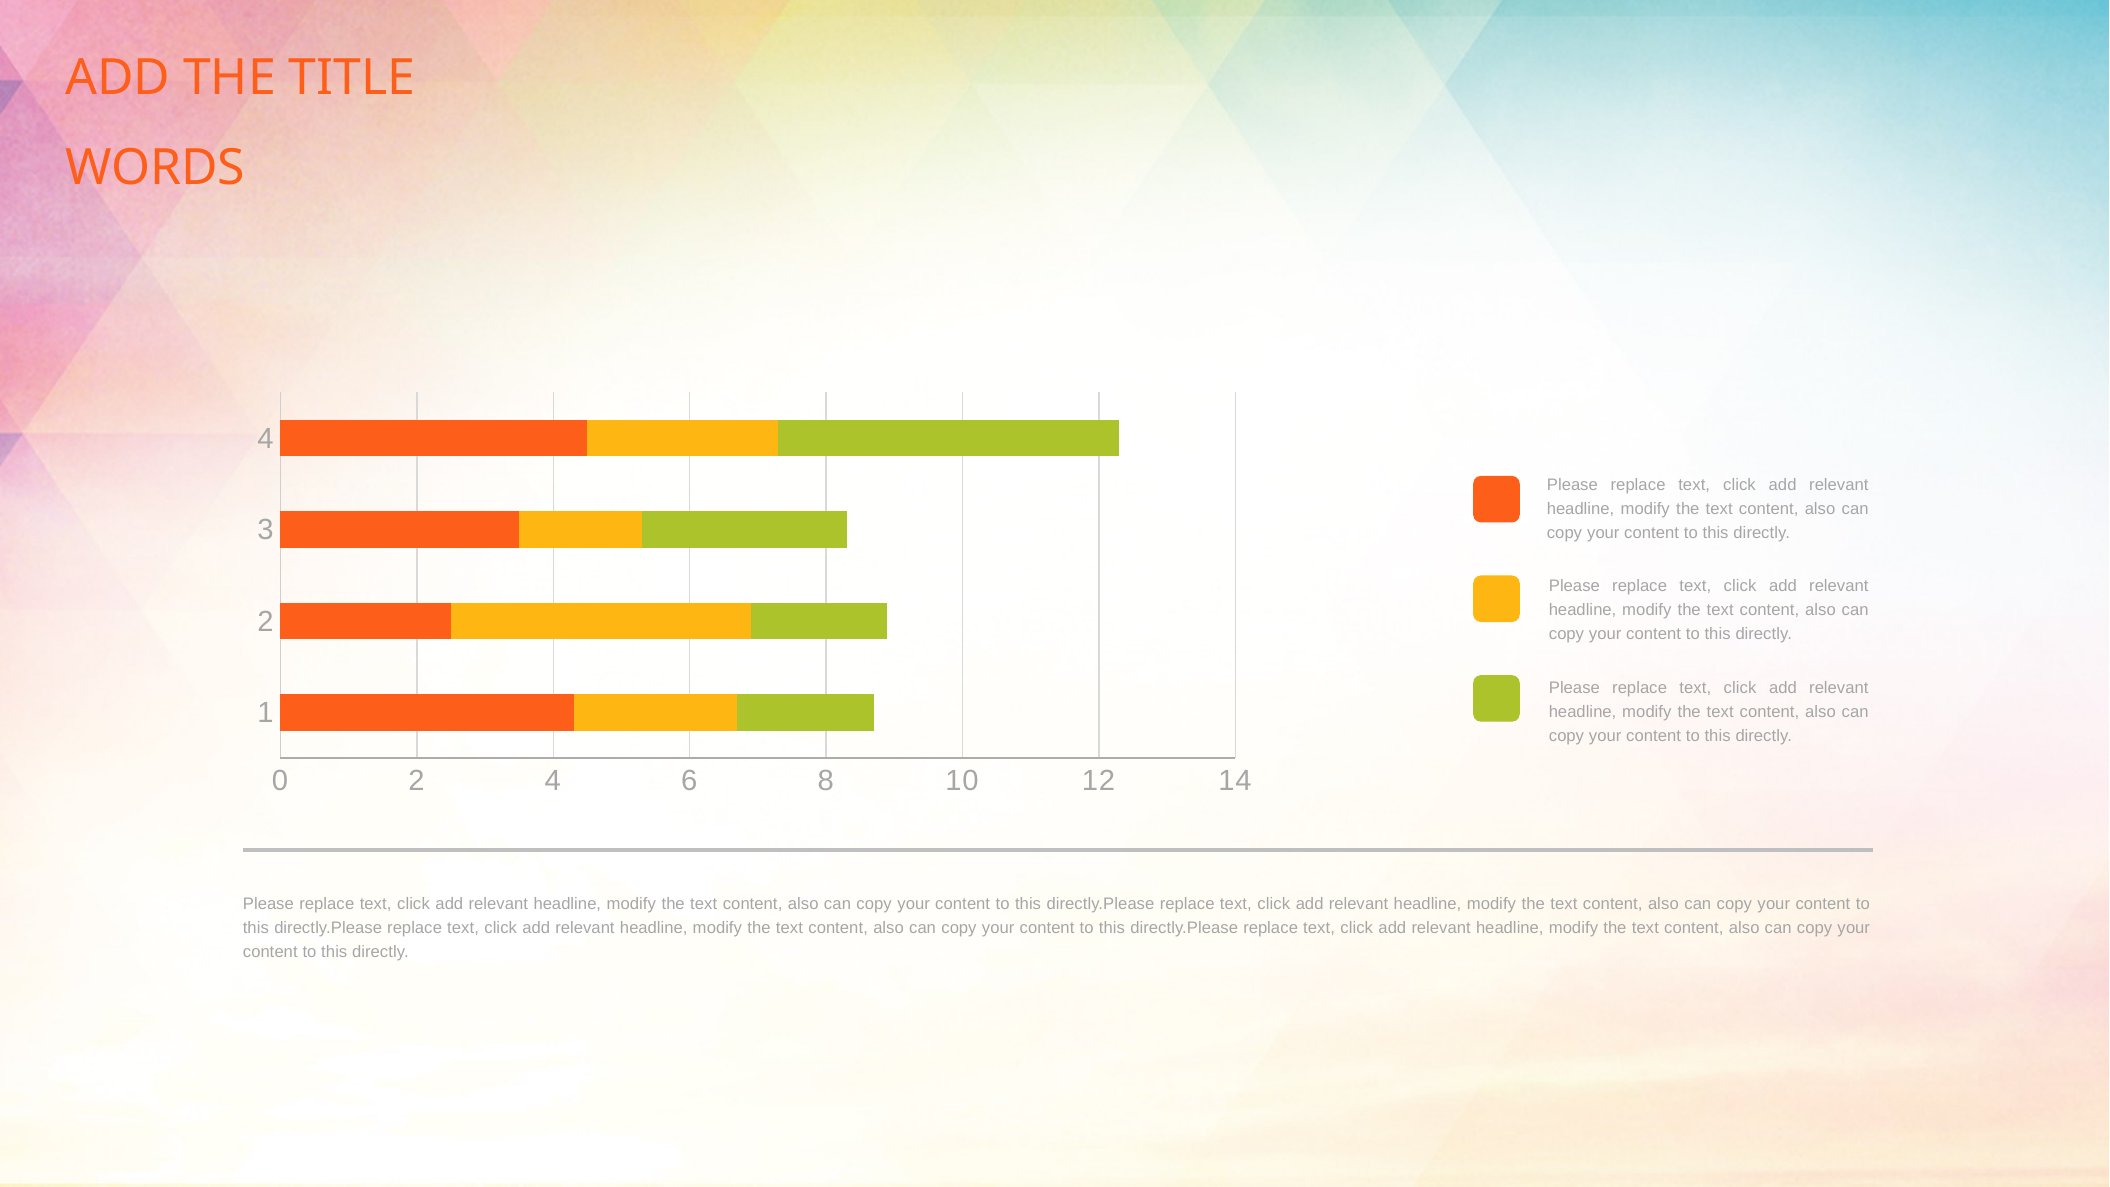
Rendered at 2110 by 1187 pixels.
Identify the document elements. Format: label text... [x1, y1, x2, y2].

chart [236, 384, 1274, 806]
picture [0, 0, 2109, 1187]
text_box [1472, 574, 1521, 624]
text_box [1472, 474, 1521, 524]
text_box Please replace text, click add relevant headline, modify the text content, also can copy your content to this directly. [1548, 571, 1869, 644]
text_box ADD THE TITLE WORDS [50, 7, 583, 202]
text_box Please replace text, click add relevant headline, modify the text content, also can copy your content to this directly.Please replace text, click add relevant headline, modify the text content, also can copy your content to this directly.Please replace text, click add relevant headline, modify the text content, also can copy your content to this directly.Please replace text, click add relevant headline, modify the text content, also can copy your content to this directly. [243, 888, 1873, 961]
text_box Please replace text, click add relevant headline, modify the text content, also can copy your content to this directly. [1546, 469, 1870, 542]
text_box Please replace text, click add relevant headline, modify the text content, also can copy your content to this directly. [1548, 672, 1869, 745]
text_box [1472, 674, 1521, 723]
